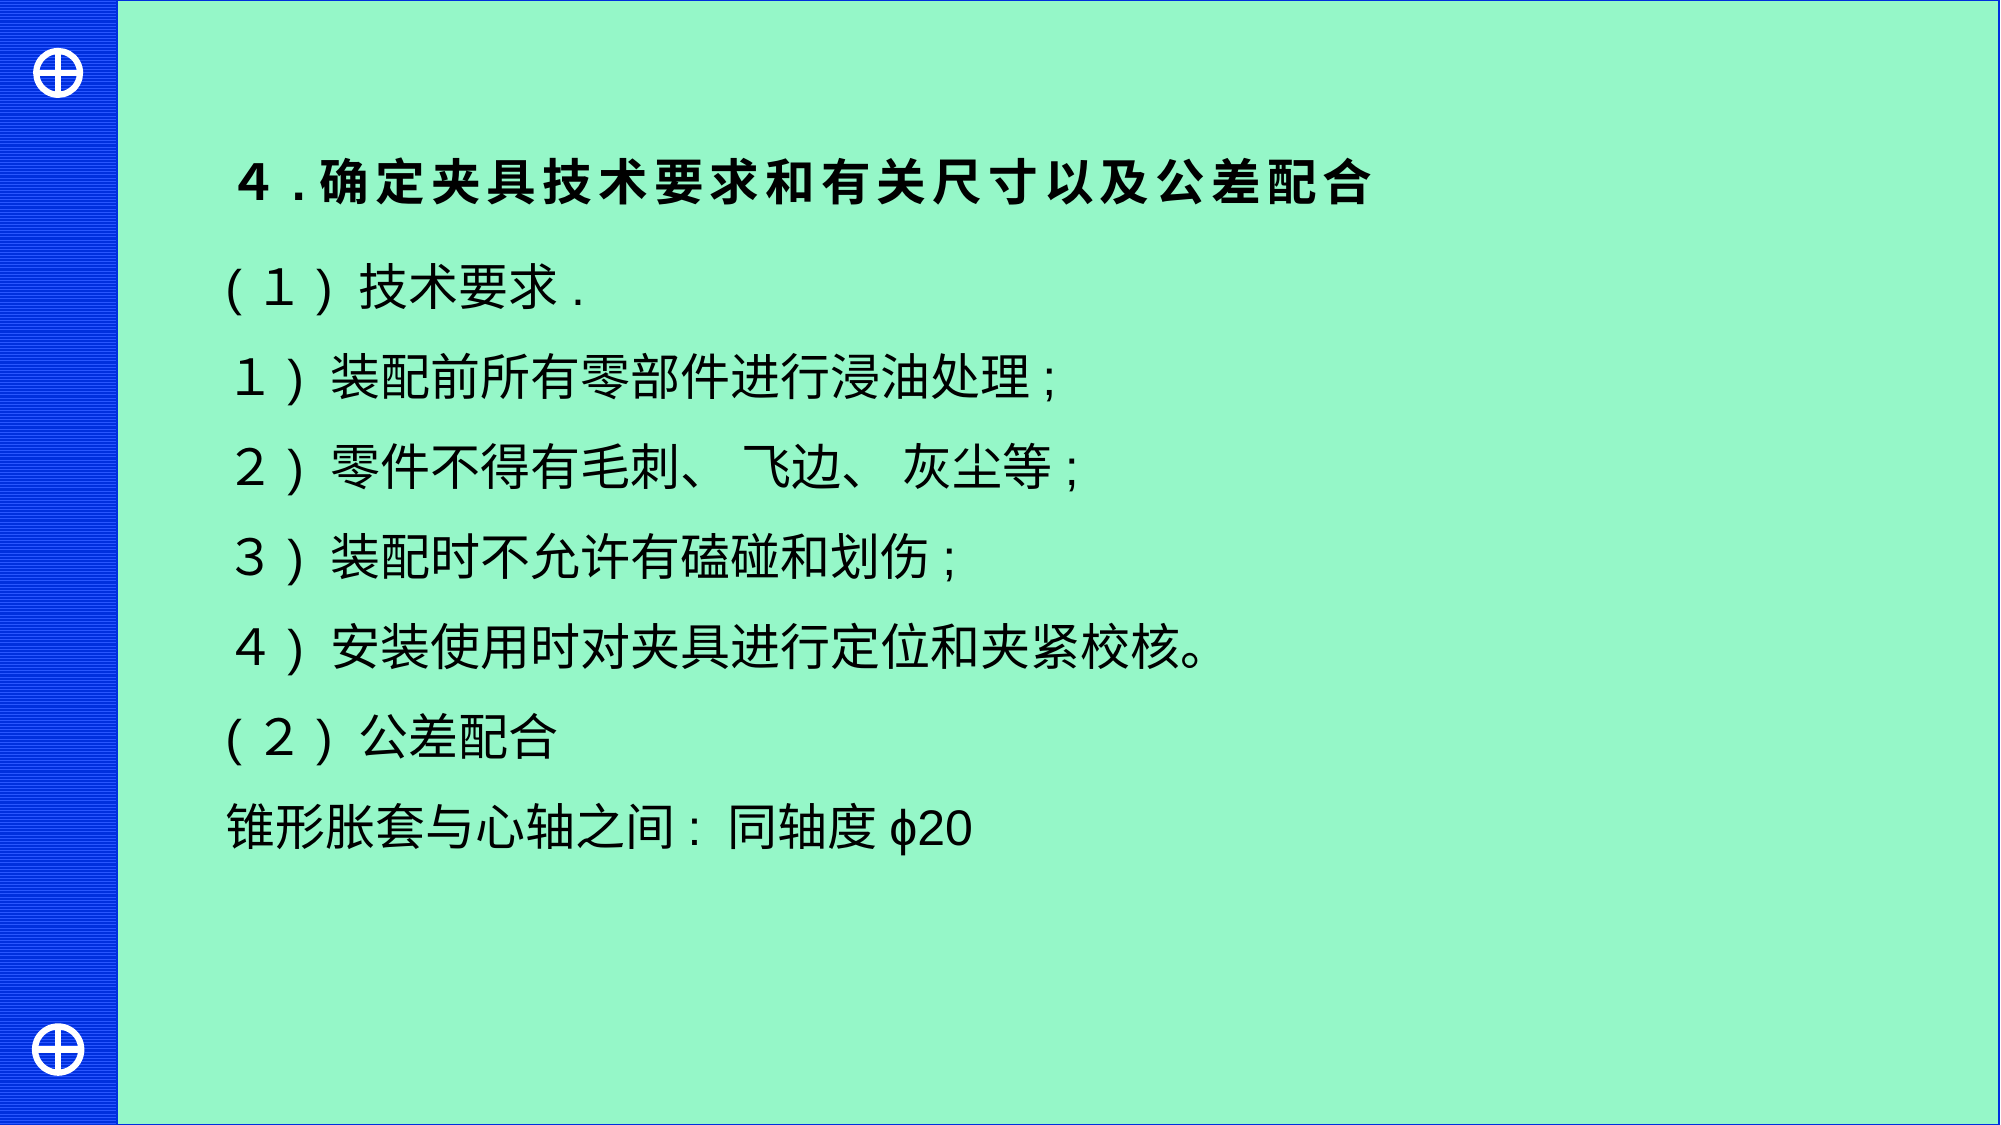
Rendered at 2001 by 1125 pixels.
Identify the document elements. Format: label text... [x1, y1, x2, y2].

text_box ４.确定夹具技术要求和有关尺寸以及公差配合 [135, 96, 1423, 218]
